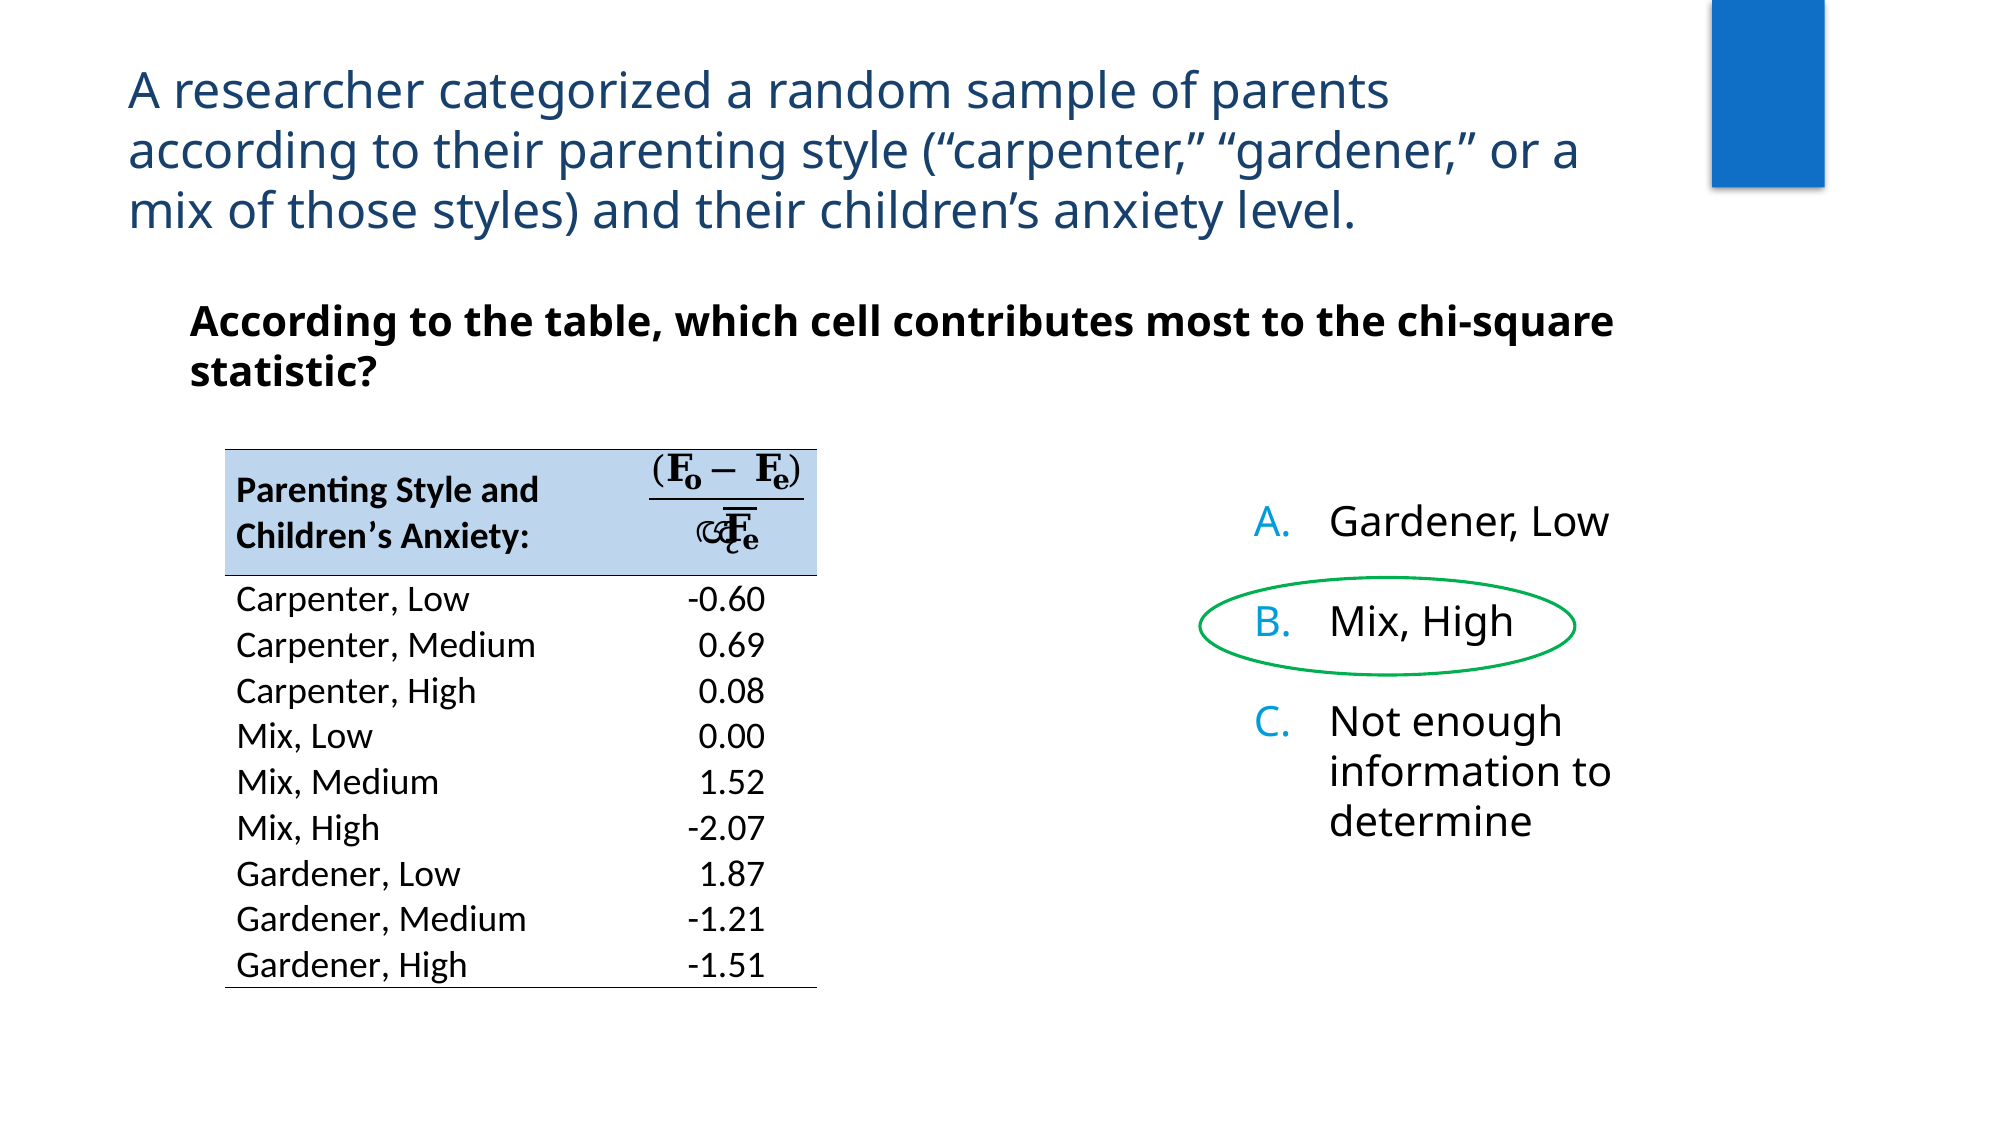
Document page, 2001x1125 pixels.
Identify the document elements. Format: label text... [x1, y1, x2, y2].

text_box According to the table, which cell contributes most to the chi-square statistic? [174, 287, 1638, 403]
text_box Gardener, Low Mix, High Not enough information to determine [1239, 487, 1775, 853]
text_box [1198, 575, 1577, 677]
picture [224, 448, 838, 1037]
title A researcher categorized a random sample of parents according to their parenting style (“carpenter,” “gardener,” or a mix of those styles) and their children’s anxiety level. [113, 54, 1614, 243]
